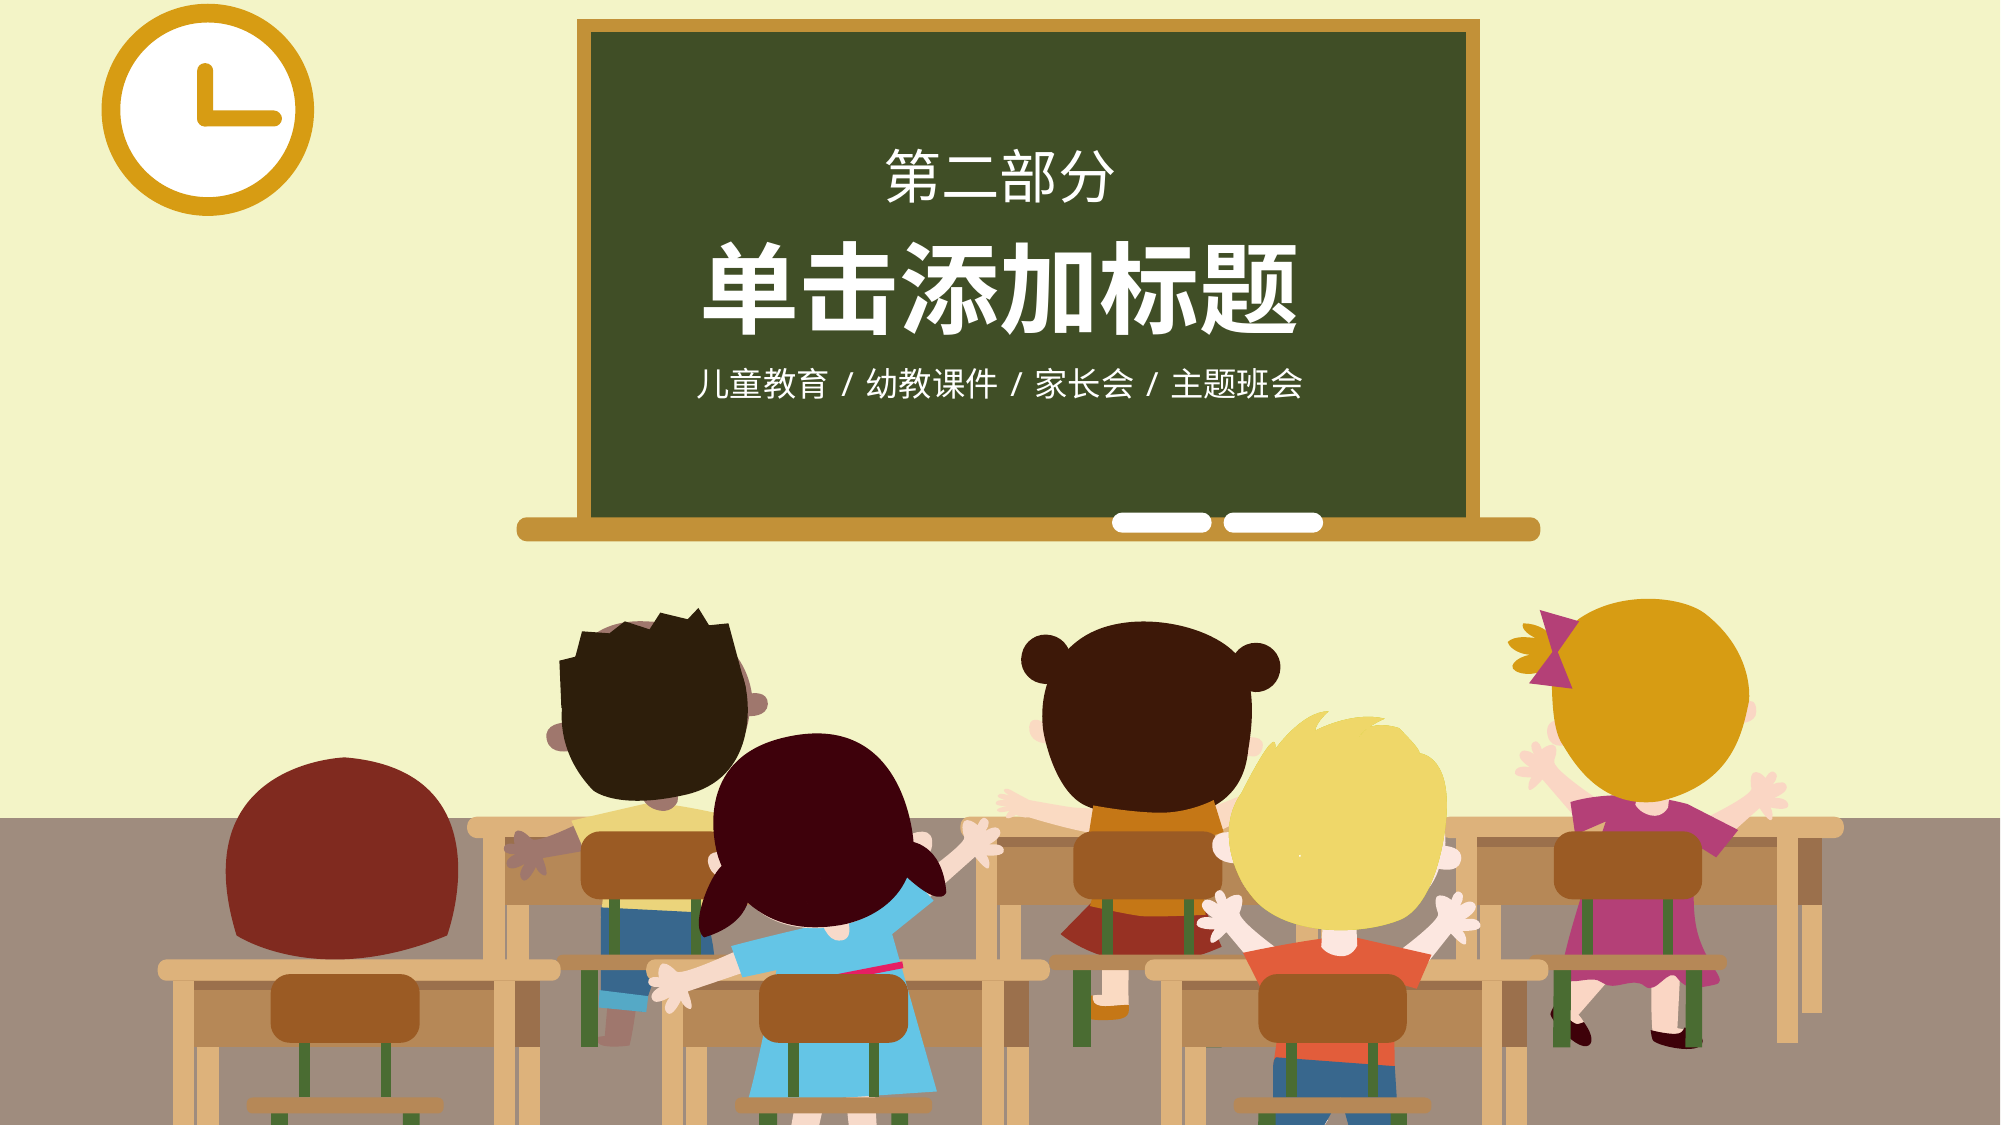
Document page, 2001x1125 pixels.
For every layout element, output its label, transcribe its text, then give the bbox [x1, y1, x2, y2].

text_box 儿童教育/幼教课件/家长会/主题班会 [655, 355, 1345, 411]
text_box 单击添加标题 [655, 218, 1345, 354]
text_box 第二部分 [655, 133, 1345, 218]
